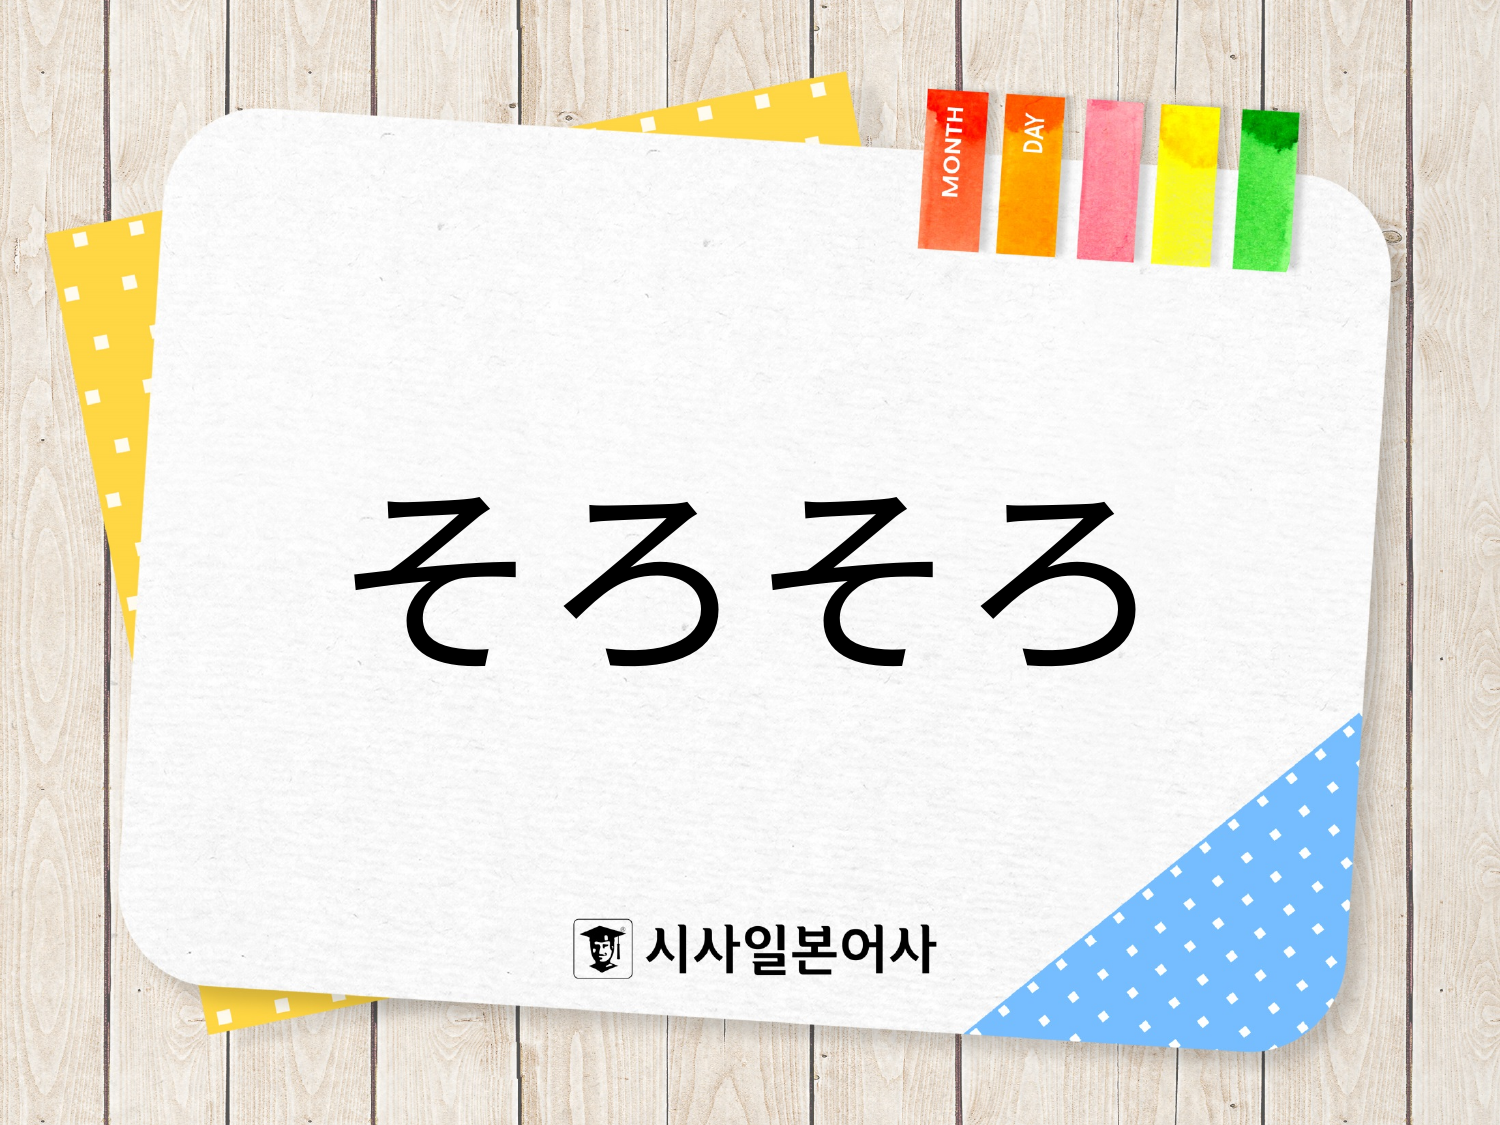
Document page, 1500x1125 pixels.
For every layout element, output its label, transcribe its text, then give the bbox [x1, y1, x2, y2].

picture [0, 0, 1500, 1125]
title そろそろ [75, 338, 1425, 811]
